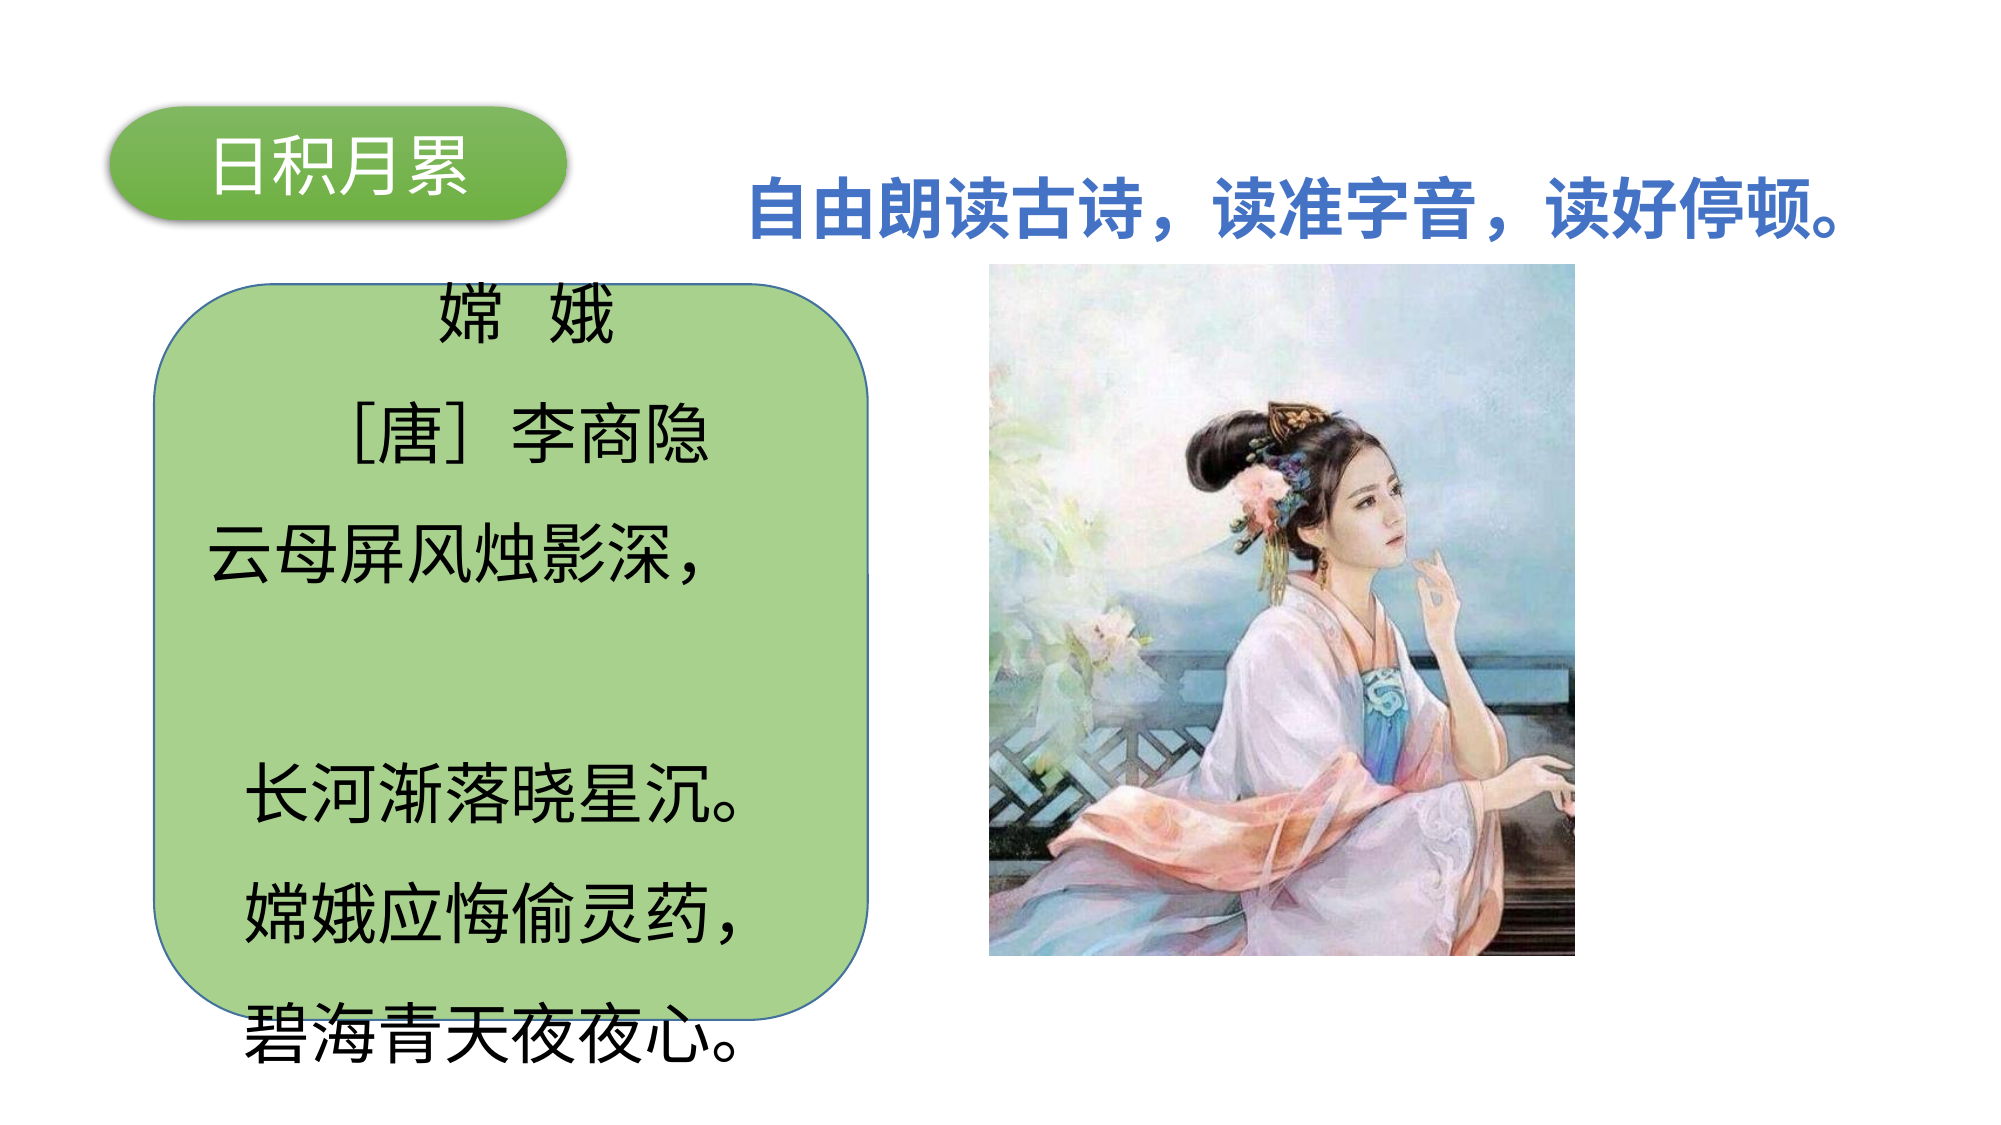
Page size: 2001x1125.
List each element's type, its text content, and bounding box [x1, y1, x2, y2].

text_box 嫦 娥 ［唐］李商隐 云母屏风烛影深， 长河渐落晓星沉。 嫦娥应悔偷灵药， 碧海青天夜夜心。 [152, 283, 869, 1021]
text_box 日积月累 [110, 106, 567, 221]
picture [989, 264, 1575, 956]
text_box 自由朗读古诗，读准字音，读好停顿。 [679, 119, 1890, 254]
